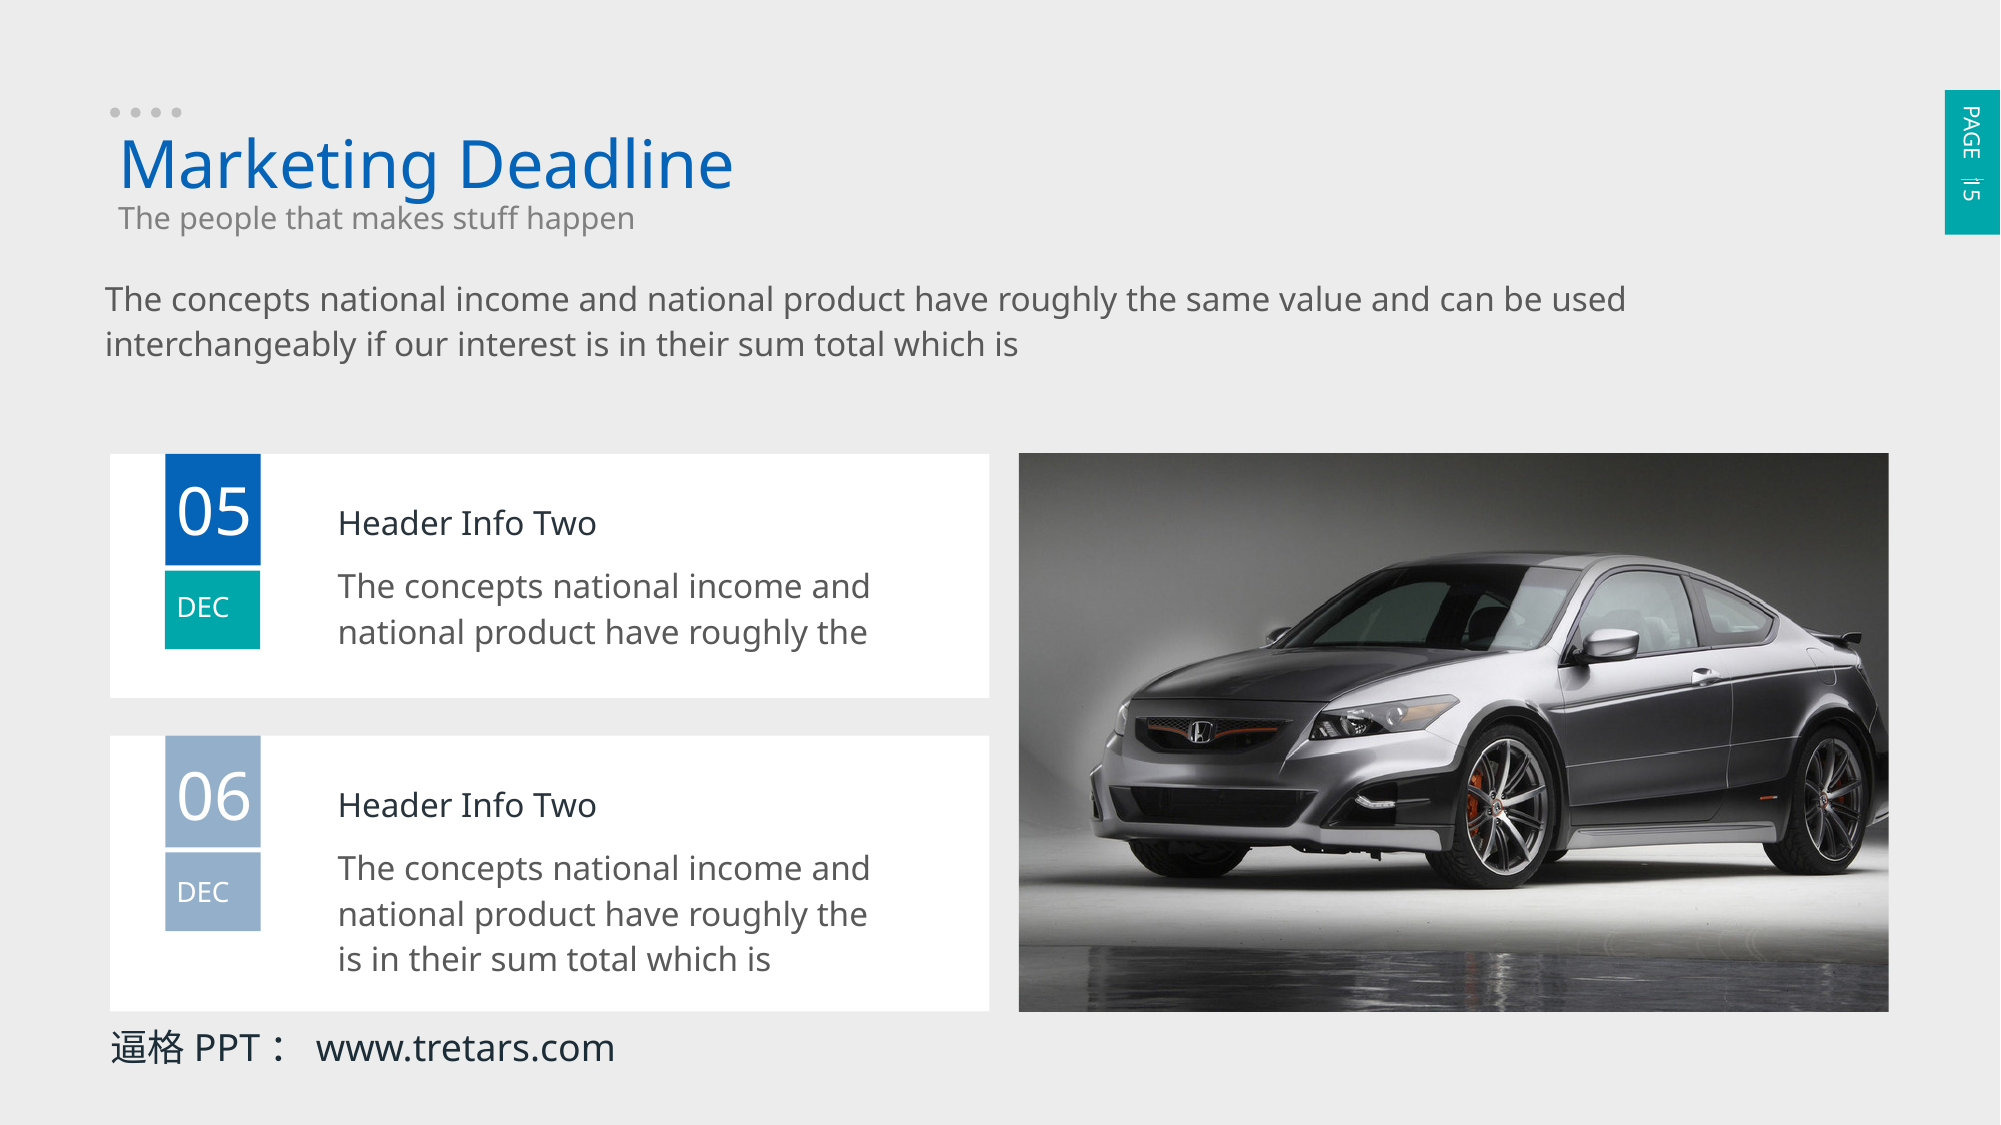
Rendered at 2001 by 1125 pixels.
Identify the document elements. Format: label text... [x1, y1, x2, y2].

picture [1018, 453, 1889, 1012]
text_box The concepts national income and national product have roughly the same value and can be used interchangeably if our interest is in their sum total which is [90, 265, 1889, 371]
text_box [110, 453, 990, 698]
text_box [1944, 90, 2000, 235]
text_box 逼格PPT：www.tretars.com [95, 1016, 631, 1077]
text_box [90, 114, 765, 244]
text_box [110, 735, 990, 1012]
